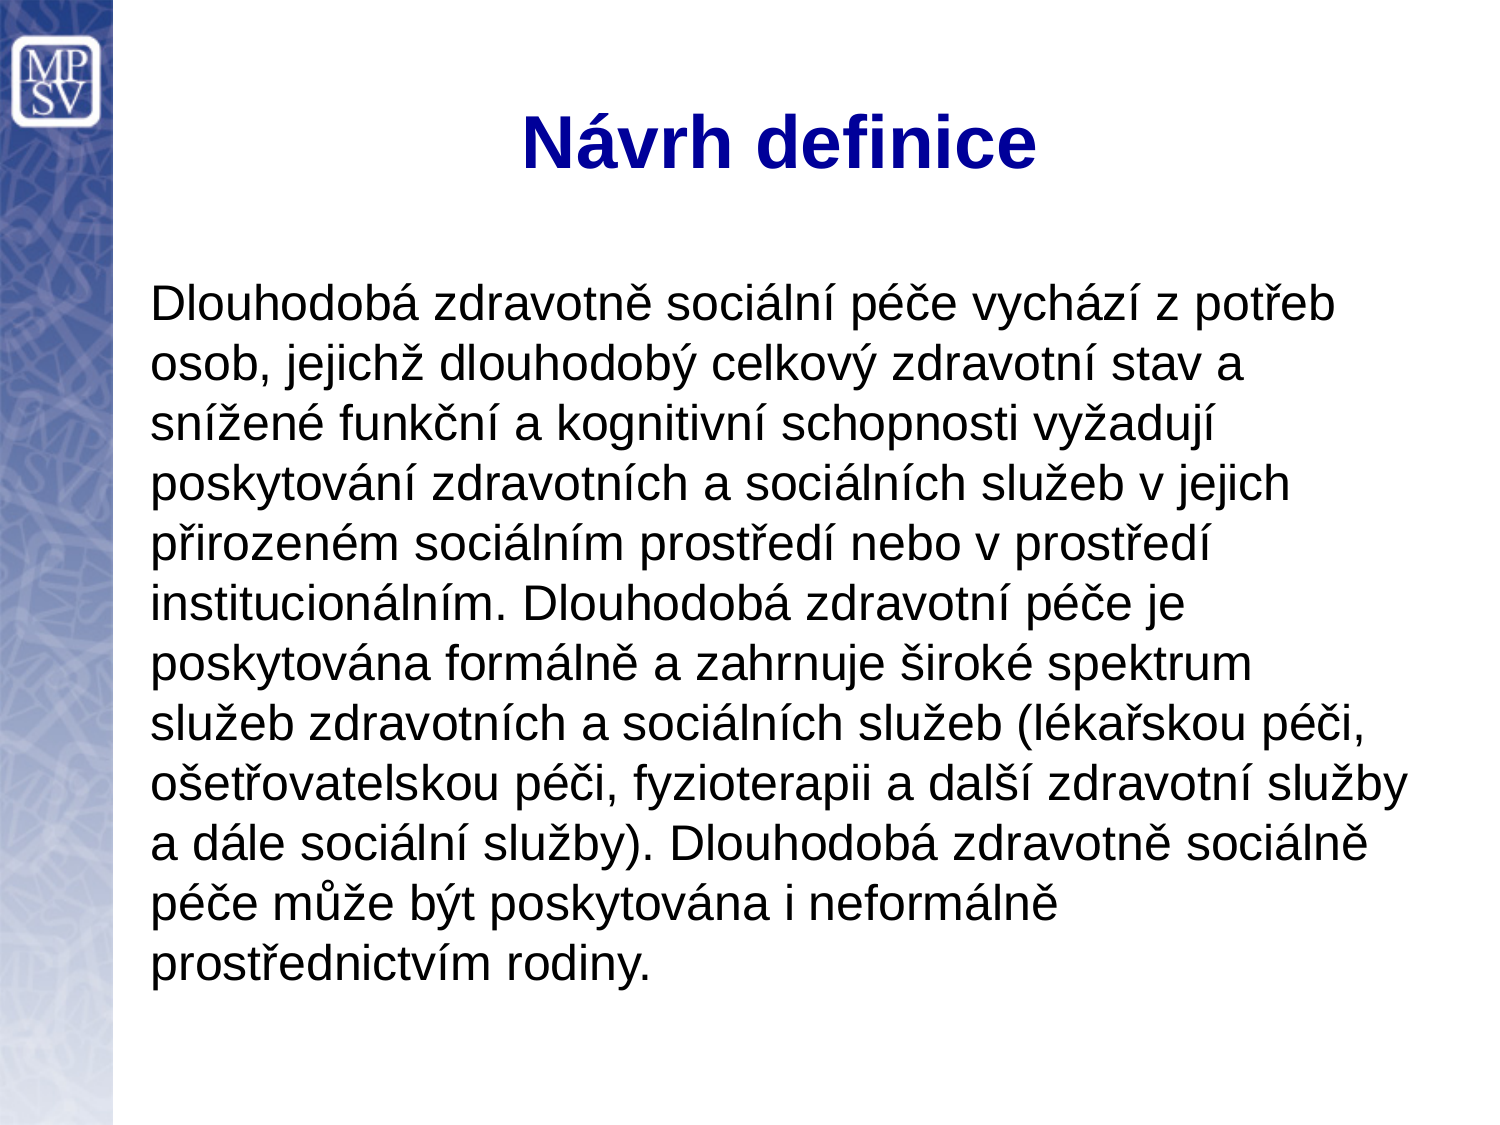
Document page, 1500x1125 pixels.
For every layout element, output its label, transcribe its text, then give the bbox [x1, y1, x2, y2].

title Návrh definice [135, 45, 1425, 233]
picture [0, 0, 113, 1125]
list Dlouhodobá zdravotně sociální péče vychází z potřeb osob, jejichž dlouhodobý celkový zdravotní stav a snížené funkční a kognitivní schopnosti vyžadují poskytování zdravotních a sociálních služeb v jejich přirozeném sociálním prostředí nebo v prostředí institucionálním. Dlouhodobá zdravotní péče je poskytována formálně a zahrnuje široké spektrum služeb zdravotních a sociálních služeb (lékařskou péči, ošetřovatelskou péči, fyzioterapii a další zdravotní služby a dále sociální služby). Dlouhodobá zdravotně sociálně péče může být poskytována i neformálně prostřednictvím rodiny. [135, 262, 1425, 1005]
